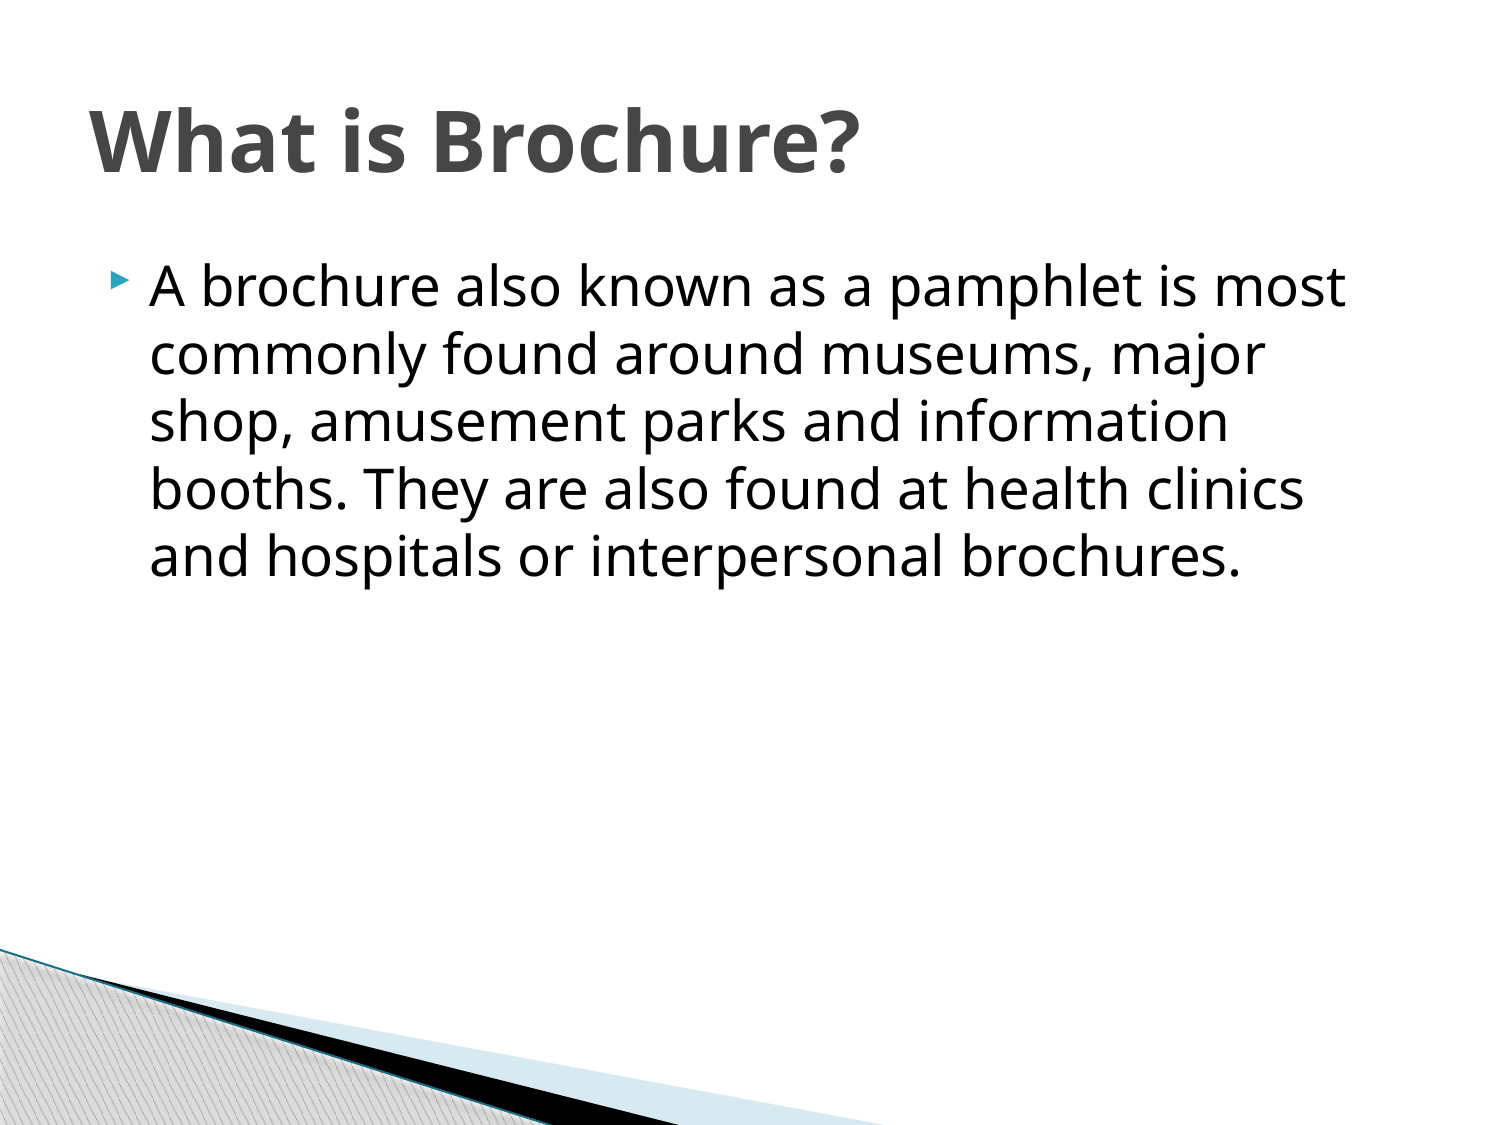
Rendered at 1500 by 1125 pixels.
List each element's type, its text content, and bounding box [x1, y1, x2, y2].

title What is Brochure? [75, 45, 1425, 233]
list A brochure also known as a pamphlet is most commonly found around museums, major shop, amusement parks and information booths. They are also found at health clinics and hospitals or interpersonal brochures. [75, 243, 1425, 986]
